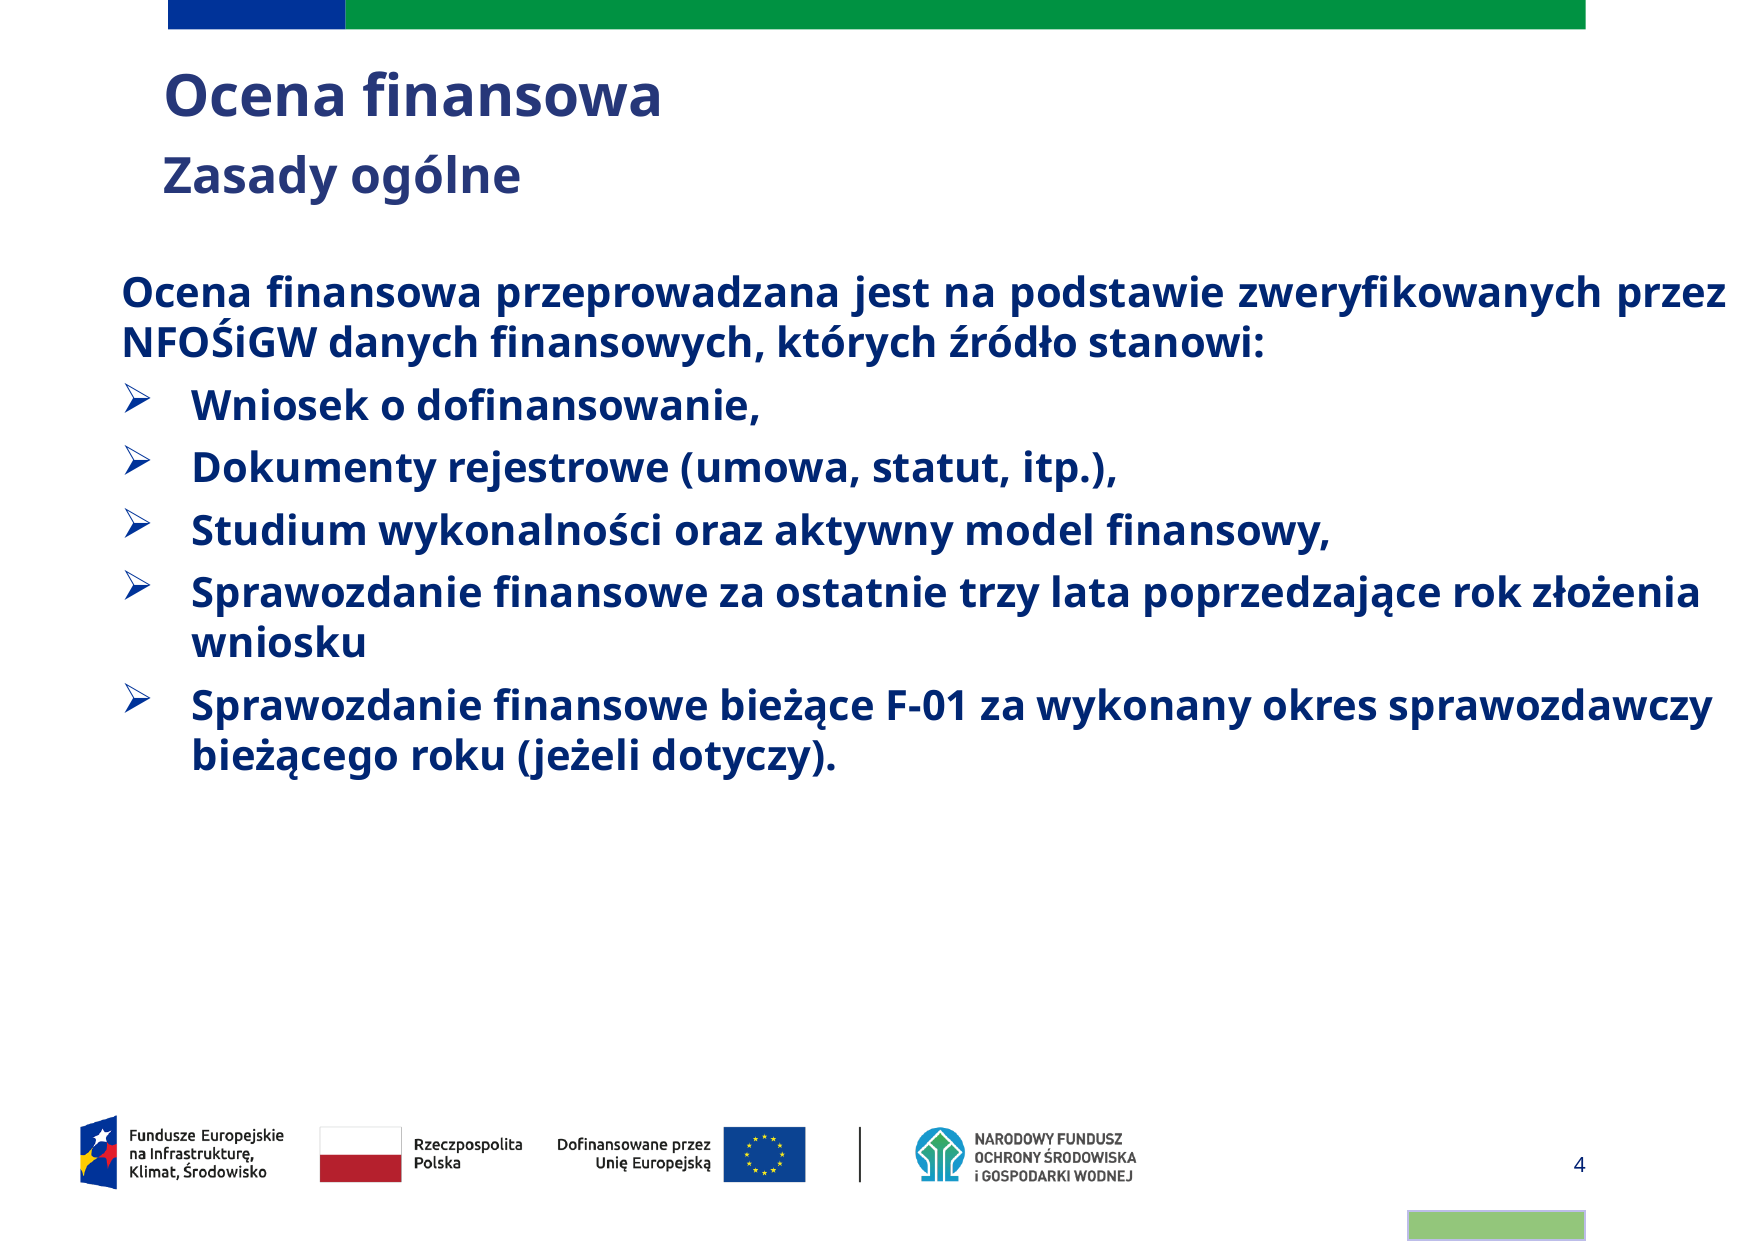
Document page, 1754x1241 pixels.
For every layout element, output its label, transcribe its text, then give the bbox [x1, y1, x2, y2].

slide_number 4 [1408, 1151, 1586, 1181]
picture [61, 1097, 1155, 1207]
list Ocena finansowa przeprowadzana jest na podstawie zweryfikowanych przez NFOŚiGW danych finansowych, których źródło stanowi: Wniosek o dofinansowanie, Dokumenty rejestrowe (umowa, statut, itp.), Studium wykonalności oraz aktywny model finansowy, Sprawozdanie finansowe za ostatnie trzy lata poprzedzające rok złożenia wniosku Sprawozdanie finansowe bieżące F-01 za wykonany okres sprawozdawczy bieżącego roku (jeżeli dotyczy). [120, 265, 1728, 1069]
title Ocena finansowa Zasady ogólne [163, 53, 1581, 265]
